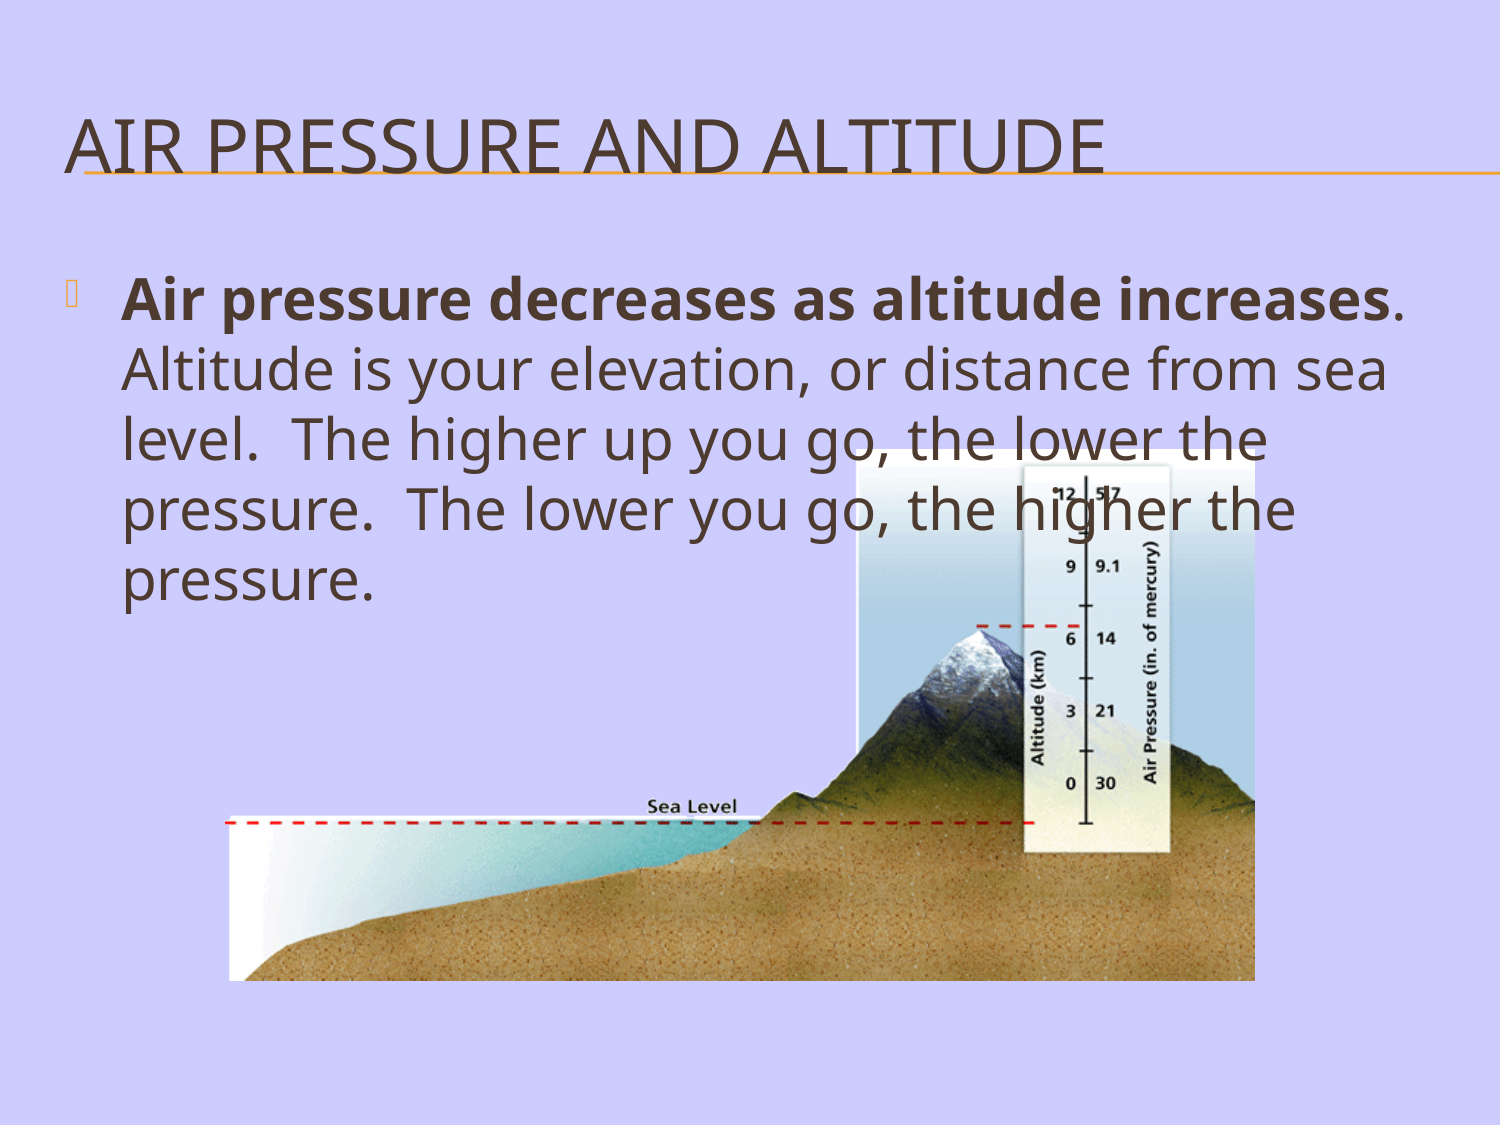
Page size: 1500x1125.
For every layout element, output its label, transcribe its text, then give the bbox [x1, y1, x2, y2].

picture [224, 449, 1255, 982]
list Air pressure decreases as altitude increases. Altitude is your elevation, or distance from sea level. The higher up you go, the lower the pressure. The lower you go, the higher the pressure. [49, 254, 1476, 998]
title Air Pressure and Altitude [50, 75, 1475, 213]
